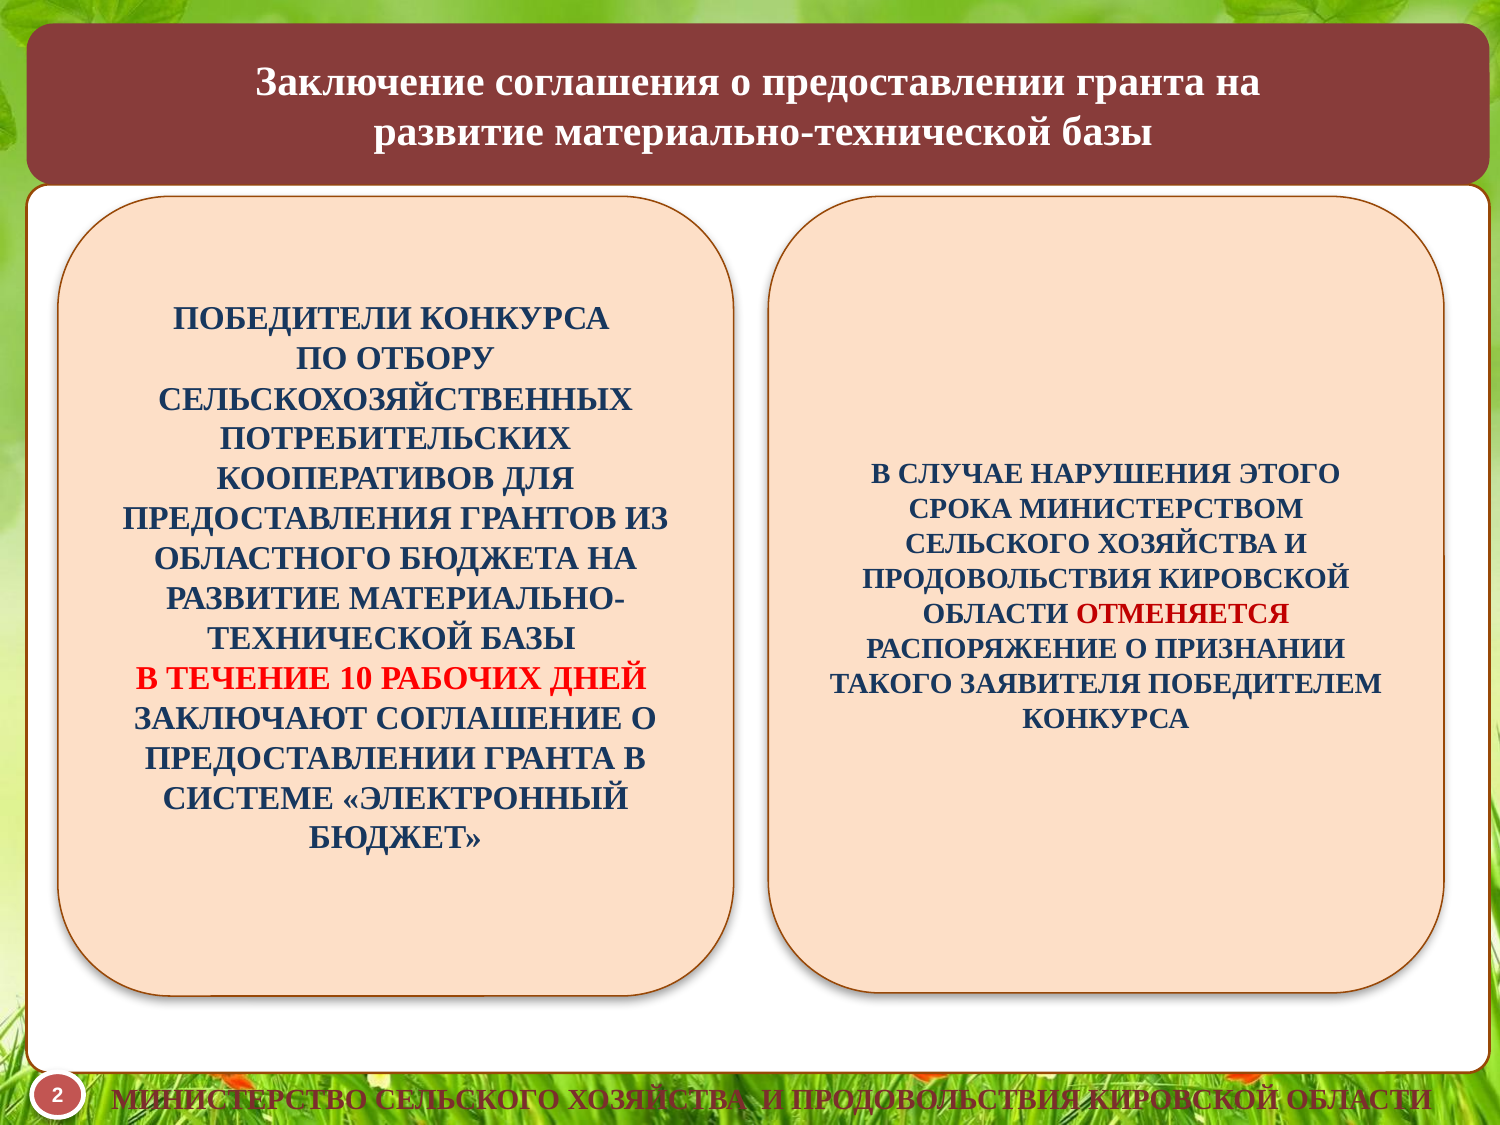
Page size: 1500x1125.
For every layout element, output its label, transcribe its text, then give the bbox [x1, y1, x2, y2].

text_box [23, 182, 1494, 1072]
text_box МИНИСТЕРСТВО СЕЛЬСКОГО ХОЗЯЙСТВА И ПРОДОВОЛЬСТВИЯ КИРОВСКОЙ ОБЛАСТИ [0, 1072, 1500, 1123]
text_box Заключение соглашения о предоставлении гранта на развитие материально-технической базы [26, 23, 1490, 185]
text_box ПОБЕДИТЕЛИ КОНКУРСА ПО ОТБОРУ СЕЛЬСКОХОЗЯЙСТВЕННЫХ ПОТРЕБИТЕЛЬСКИХ КООПЕРАТИВОВ ДЛЯ ПРЕДОСТАВЛЕНИЯ ГРАНТОВ ИЗ ОБЛАСТНОГО БЮДЖЕТА НА РАЗВИТИЕ МАТЕРИАЛЬНО-ТЕХНИЧЕСКОЙ БАЗЫ В ТЕЧЕНИЕ 10 РАБОЧИХ ДНЕЙ ЗАКЛЮЧАЮТ СОГЛАШЕНИЕ О ПРЕДОСТАВЛЕНИИ ГРАНТА В СИСТЕМЕ «ЭЛЕКТРОННЫЙ БЮДЖЕТ» [57, 195, 735, 997]
text_box 2 [43, 1068, 72, 1072]
text_box В СЛУЧАЕ НАРУШЕНИЯ ЭТОГО СРОКА МИНИСТЕРСТВОМ СЕЛЬСКОГО ХОЗЯЙСТВА И ПРОДОВОЛЬСТВИЯ КИРОВСКОЙ ОБЛАСТИ ОТМЕНЯЕТСЯ РАСПОРЯЖЕНИЕ О ПРИЗНАНИИ ТАКОГО ЗАЯВИТЕЛЯ ПОБЕДИТЕЛЕМ КОНКУРСА [767, 195, 1445, 994]
picture [0, 0, 1500, 1072]
